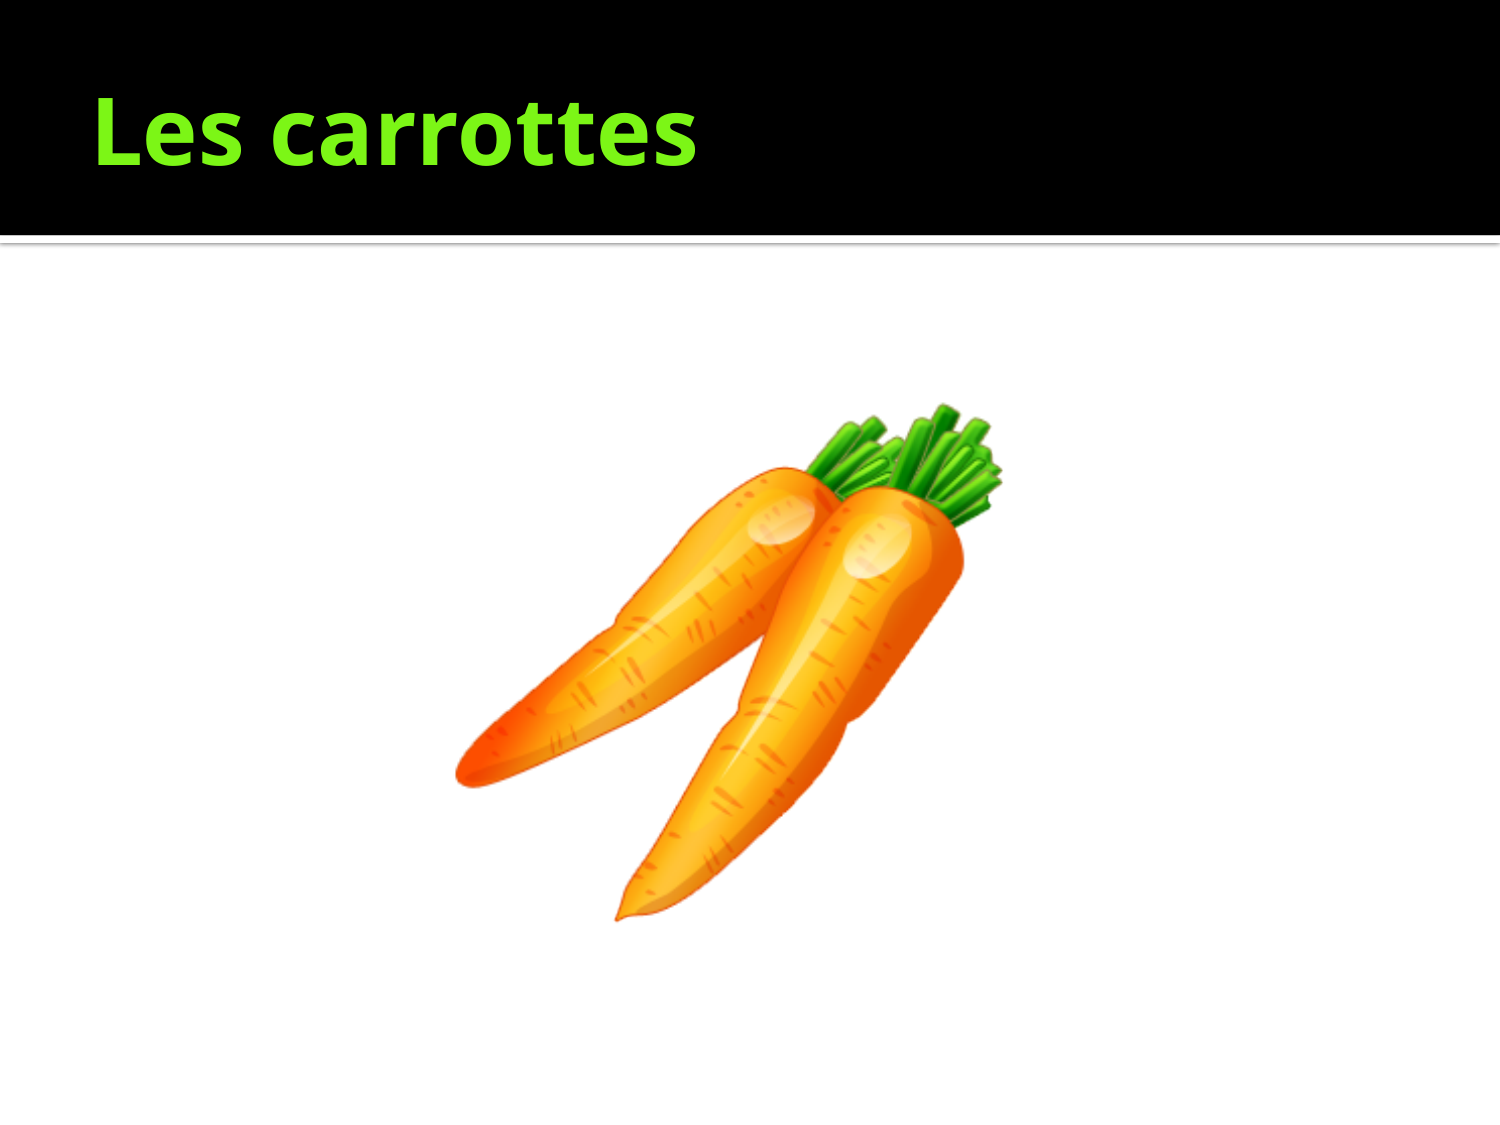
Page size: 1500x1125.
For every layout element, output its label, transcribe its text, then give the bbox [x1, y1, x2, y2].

title Les carrottes [75, 25, 1425, 231]
picture [442, 361, 1023, 942]
